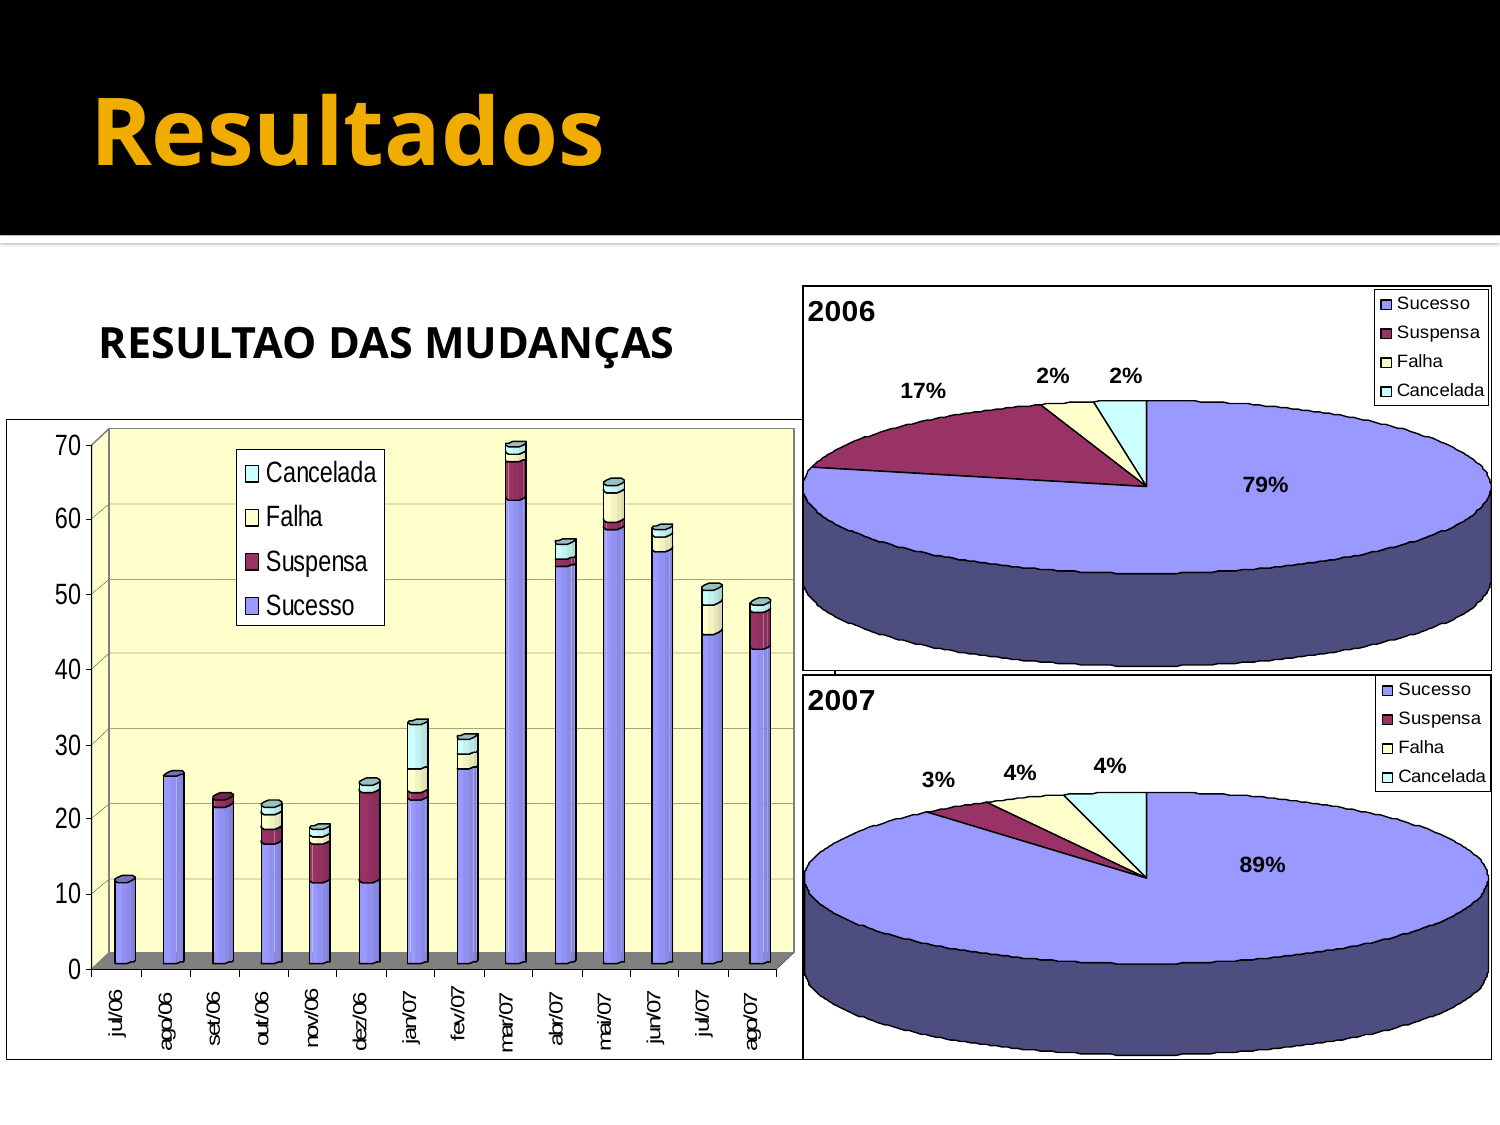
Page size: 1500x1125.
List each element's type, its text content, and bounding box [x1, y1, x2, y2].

list RESULTAO DAS mudanças [75, 278, 738, 396]
picture [0, 279, 1500, 1069]
title Resultados [75, 24, 1425, 231]
